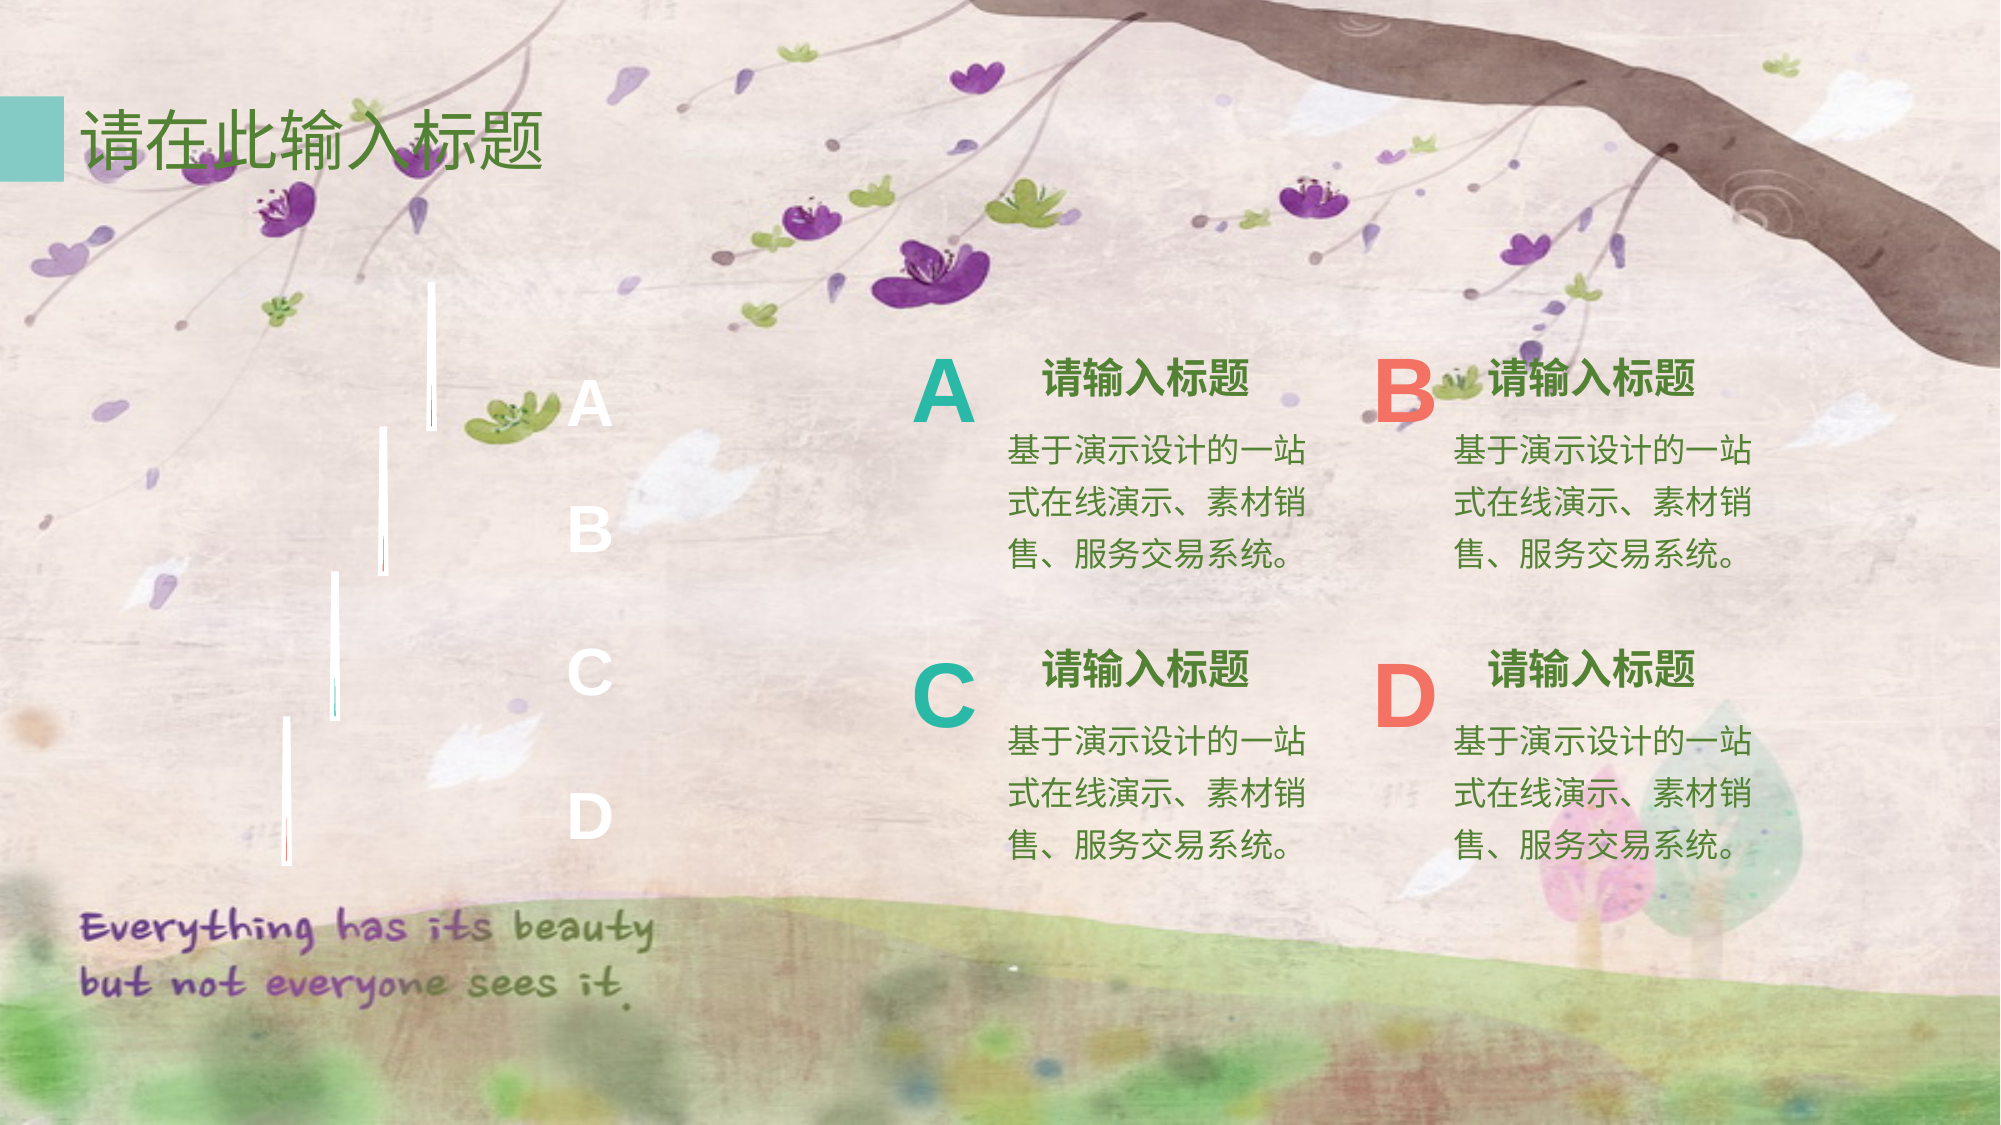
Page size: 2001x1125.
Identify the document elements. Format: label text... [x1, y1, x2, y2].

text_box 请输入标题 [1026, 344, 1300, 409]
text_box 请输入标题 [1472, 635, 1746, 701]
text_box 基于演示设计的一站式在线演示、素材销售、服务交易系统。 [1438, 701, 1780, 872]
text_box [272, 304, 910, 884]
text_box 请输入标题 [1026, 635, 1300, 701]
text_box 基于演示设计的一站式在线演示、素材销售、服务交易系统。 [992, 701, 1334, 872]
text_box D [1371, 635, 1439, 747]
text_box 基于演示设计的一站式在线演示、素材销售、服务交易系统。 [1438, 409, 1780, 581]
text_box 请输入标题 [1472, 344, 1746, 409]
text_box C [911, 635, 978, 747]
text_box A [911, 330, 978, 441]
text_box 基于演示设计的一站式在线演示、素材销售、服务交易系统。 [992, 409, 1334, 581]
picture [0, 0, 2001, 1125]
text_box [0, 96, 548, 182]
text_box B [1371, 330, 1439, 441]
